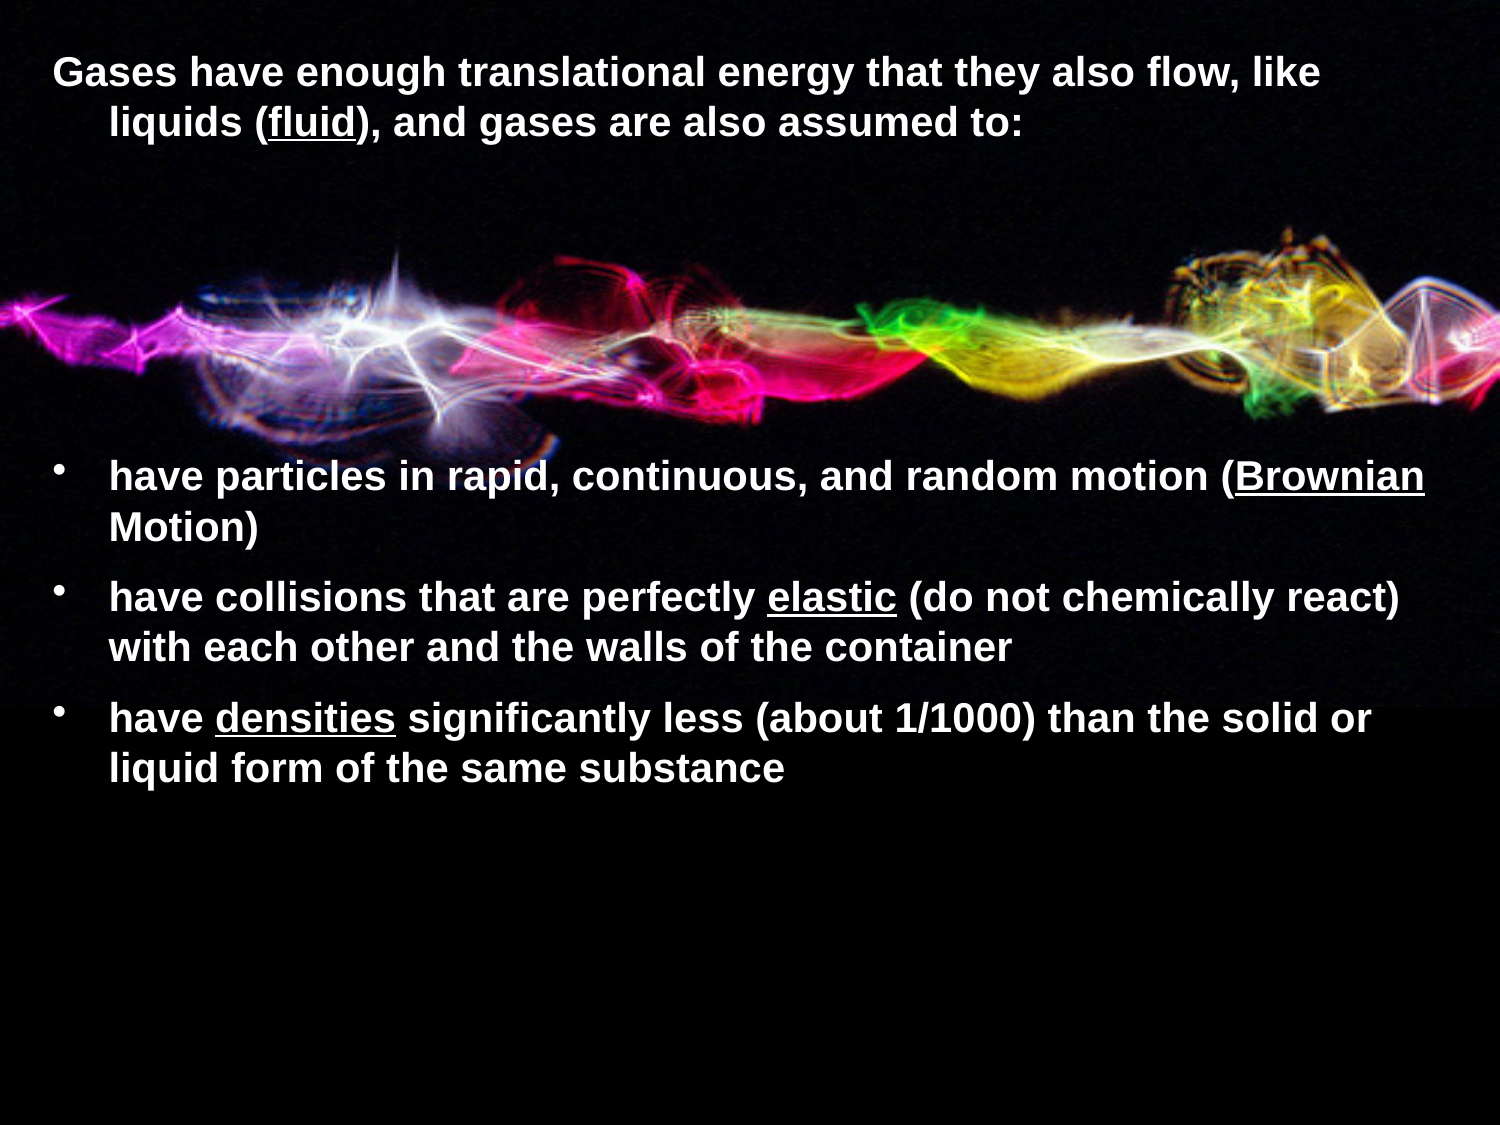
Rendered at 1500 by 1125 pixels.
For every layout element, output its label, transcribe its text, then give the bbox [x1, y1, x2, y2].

text_box Gases have enough translational energy that they also flow, like liquids (fluid), and gases are also assumed to: have particles in rapid, continuous, and random motion (Brownian Motion) have collisions that are perfectly elastic (do not chemically react) with each other and the walls of the container have densities significantly less (about 1/1000) than the solid or liquid form of the same substance [37, 715, 1463, 799]
picture [0, 0, 1500, 707]
